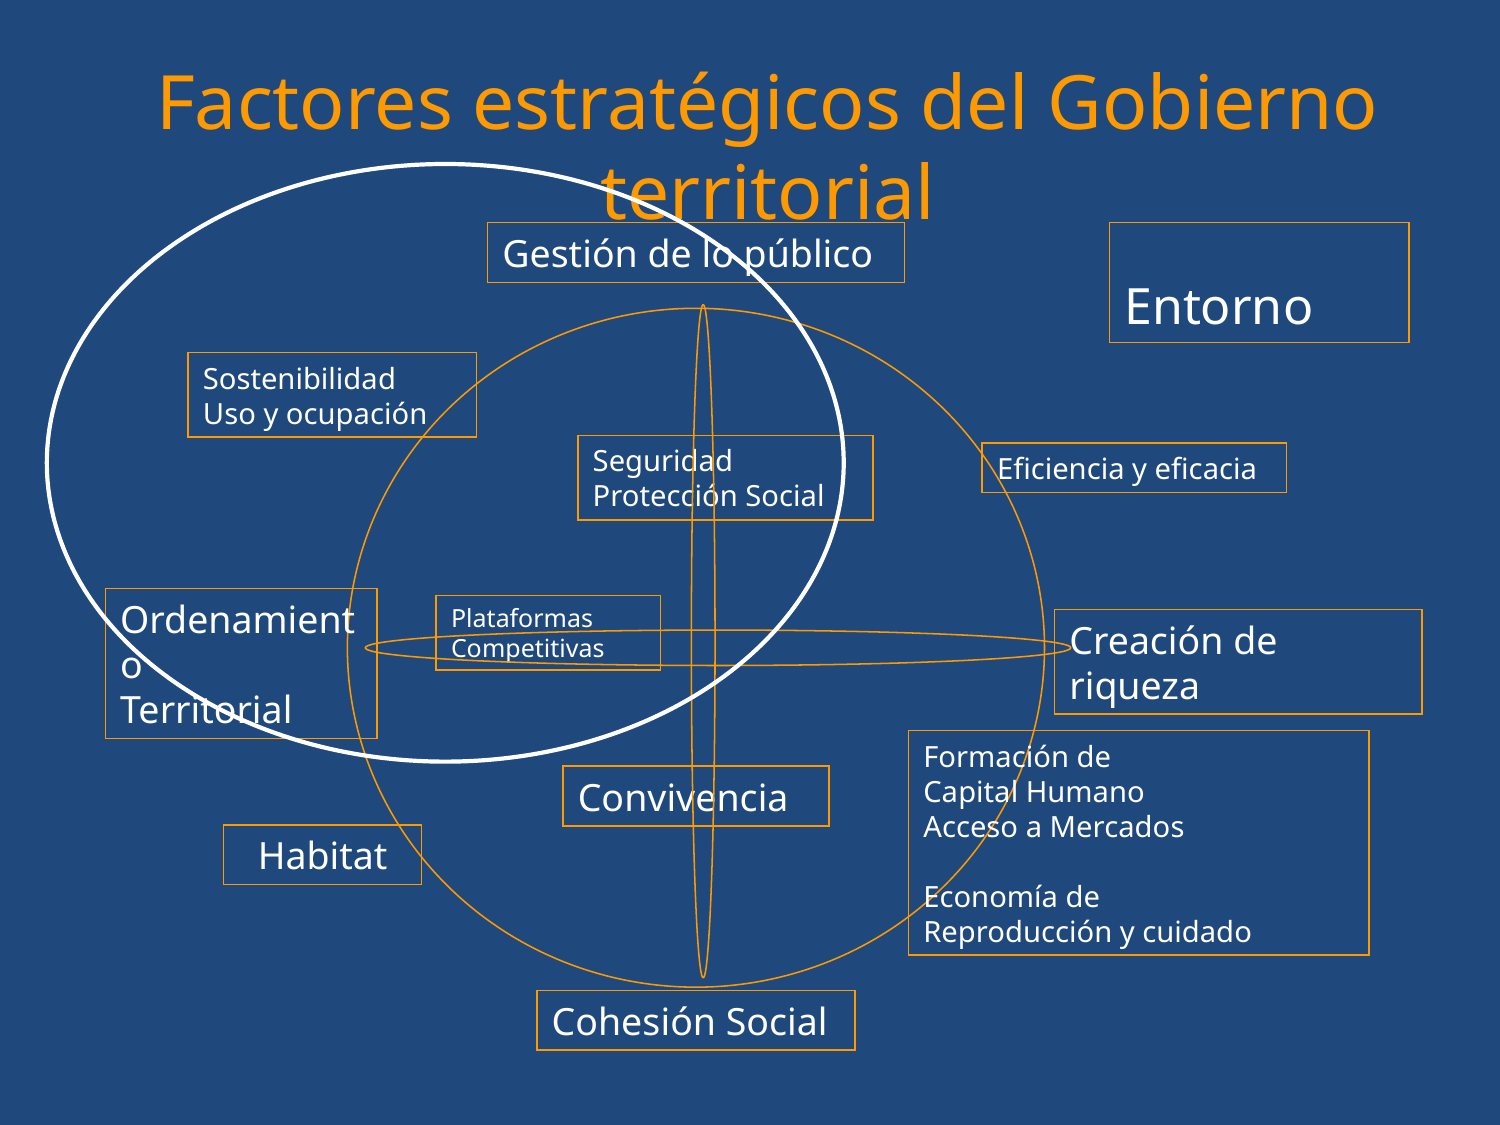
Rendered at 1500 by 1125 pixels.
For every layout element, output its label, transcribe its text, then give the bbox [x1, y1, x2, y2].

text_box Formación de Capital Humano Acceso a Mercados Economía de Reproducción y cuidado [908, 730, 1370, 956]
text_box Ordenamiento Territorial [105, 623, 283, 739]
text_box Convivencia [563, 766, 693, 826]
text_box Eficiencia y eficacia [982, 442, 1287, 493]
text_box [742, 630, 1071, 666]
text_box Habitat [223, 824, 422, 885]
text_box [44, 161, 846, 764]
text_box Convivencia [714, 766, 829, 826]
text_box [780, 324, 1045, 641]
text_box Entorno [1109, 242, 1410, 343]
text_box Gestión de lo público [719, 242, 905, 283]
text_box Factores estratégicos del Gobierno territorial [35, 46, 1500, 242]
text_box Seguridad Protección Social [839, 435, 874, 520]
text_box Creación de riqueza [1054, 609, 1422, 715]
text_box [366, 655, 1045, 988]
text_box [691, 686, 715, 978]
text_box Cohesión Social [536, 990, 856, 1051]
